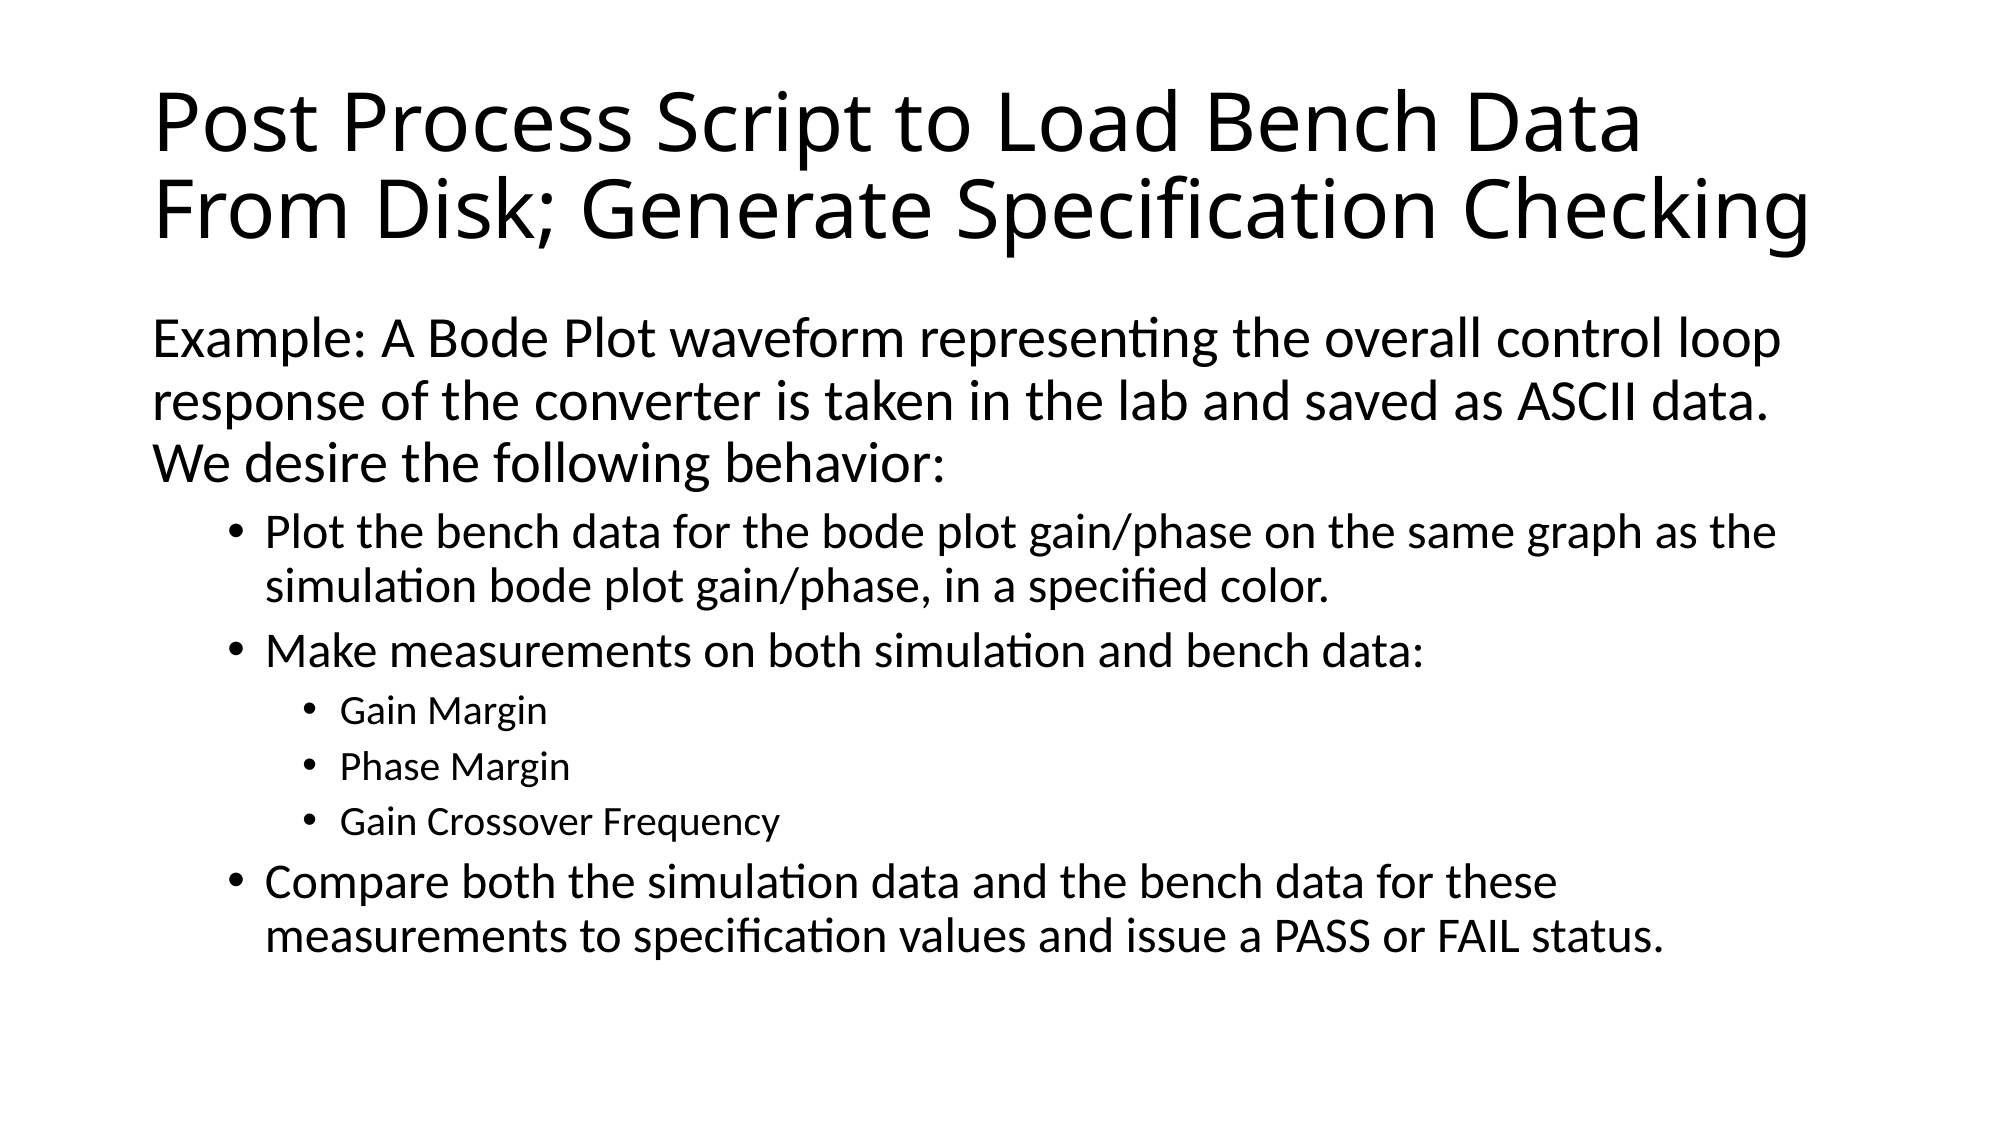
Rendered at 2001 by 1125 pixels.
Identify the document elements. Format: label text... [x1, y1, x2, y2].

title Post Process Script to Load Bench Data From Disk; Generate Specification Checking [137, 59, 1863, 278]
list Example: A Bode Plot waveform representing the overall control loop response of the converter is taken in the lab and saved as ASCII data. We desire the following behavior: Plot the bench data for the bode plot gain/phase on the same graph as the simulation bode plot gain/phase, in a specified color. Make measurements on both simulation and bench data: Gain Margin Phase Margin Gain Crossover Frequency Compare both the simulation data and the bench data for these measurements to specification values and issue a PASS or FAIL status. [137, 299, 1863, 1014]
